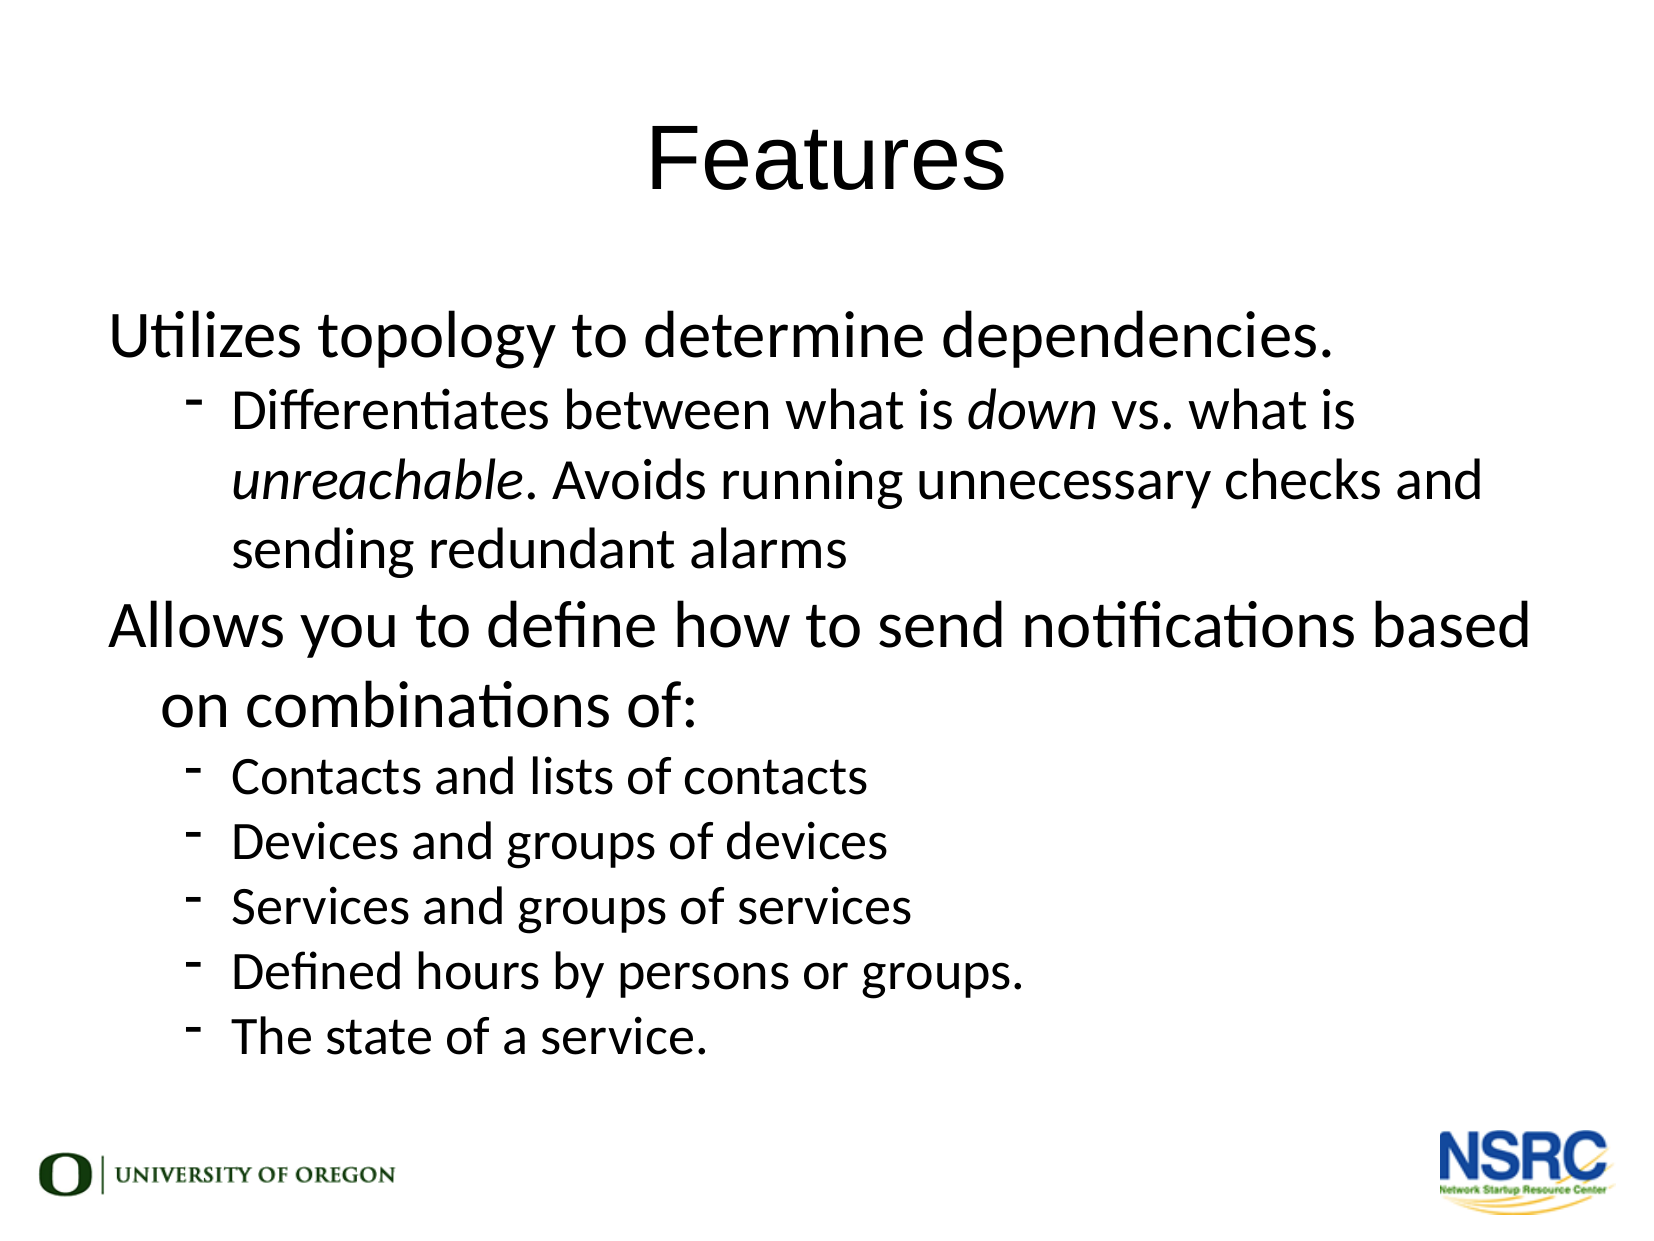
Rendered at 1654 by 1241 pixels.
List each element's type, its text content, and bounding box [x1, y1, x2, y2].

picture [37, 1151, 397, 1198]
picture [1440, 1130, 1616, 1215]
text_box Utilizes topology to determine dependencies. Differentiates between what is down vs. what is unreachable. Avoids running unnecessary checks and sending redundant alarms Allows you to define how to send notifications based on combinations of: Contacts and lists of contacts Devices and groups of devices Services and groups of services Defined hours by persons or groups. The state of a service. [90, 275, 1599, 1196]
text_box Features [82, 49, 1571, 257]
